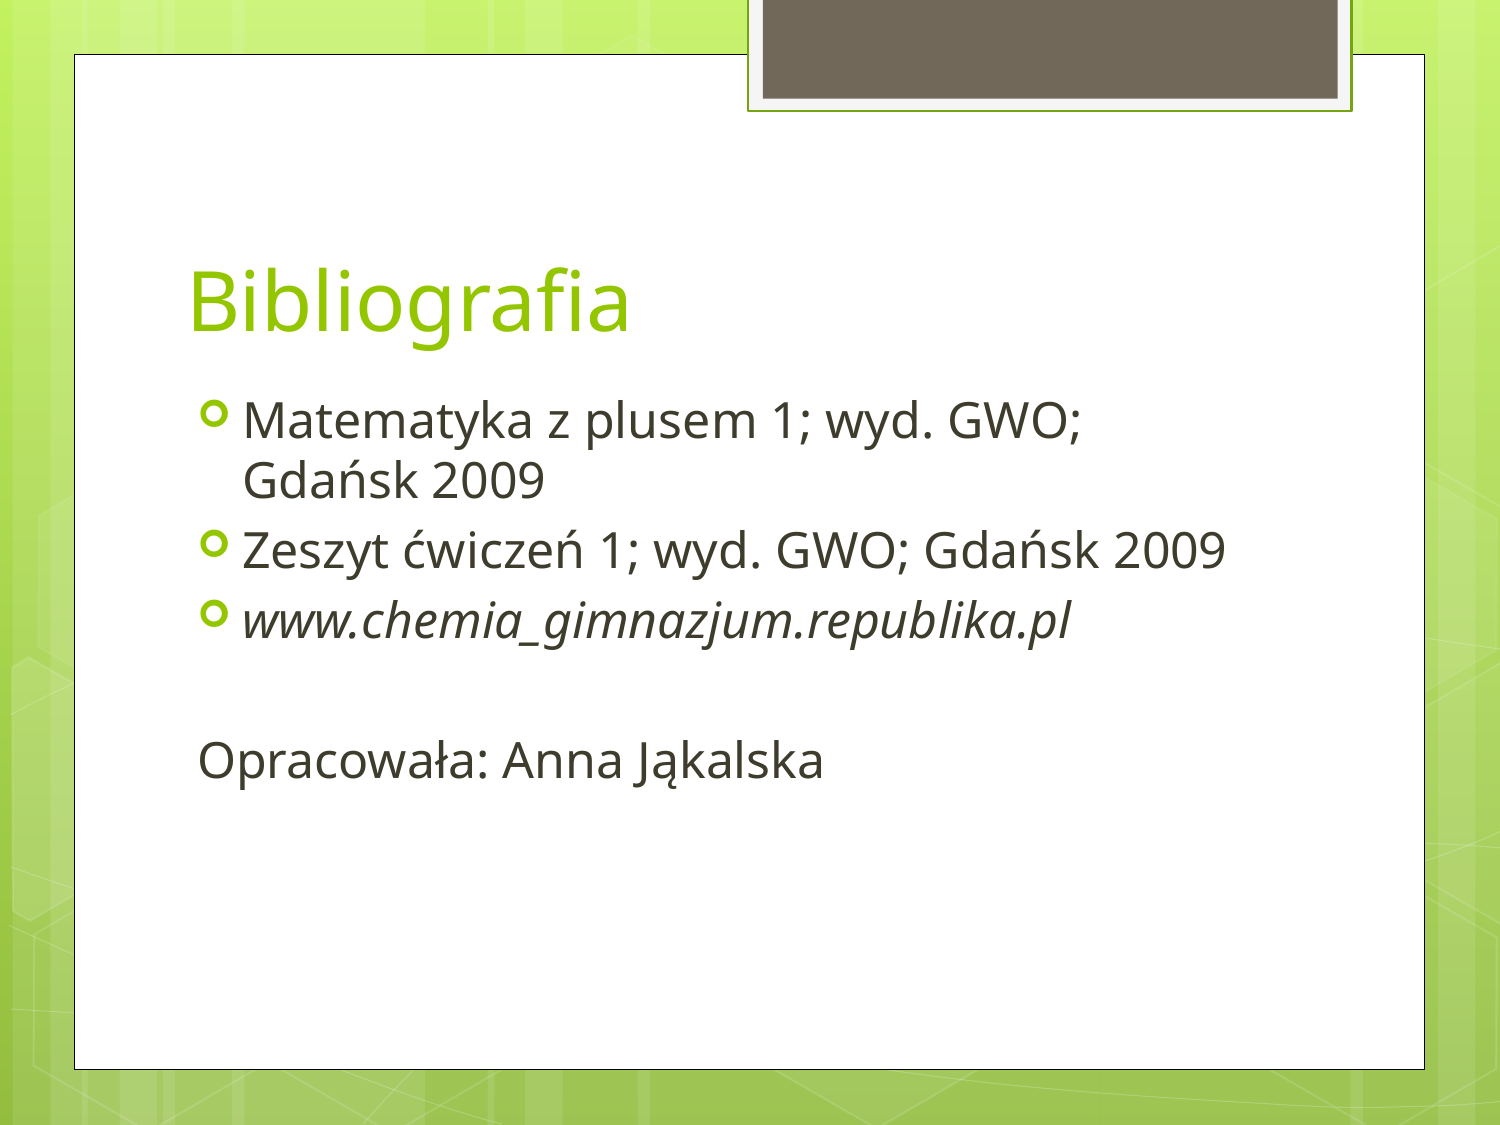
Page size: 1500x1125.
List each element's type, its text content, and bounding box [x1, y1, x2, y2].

title Bibliografia [171, 168, 1324, 356]
list Matematyka z plusem 1; wyd. GWO; Gdańsk 2009 Zeszyt ćwiczeń 1; wyd. GWO; Gdańsk 2009 www.chemia_gimnazjum.republika.pl Opracowała: Anna Jąkalska [171, 381, 1283, 957]
